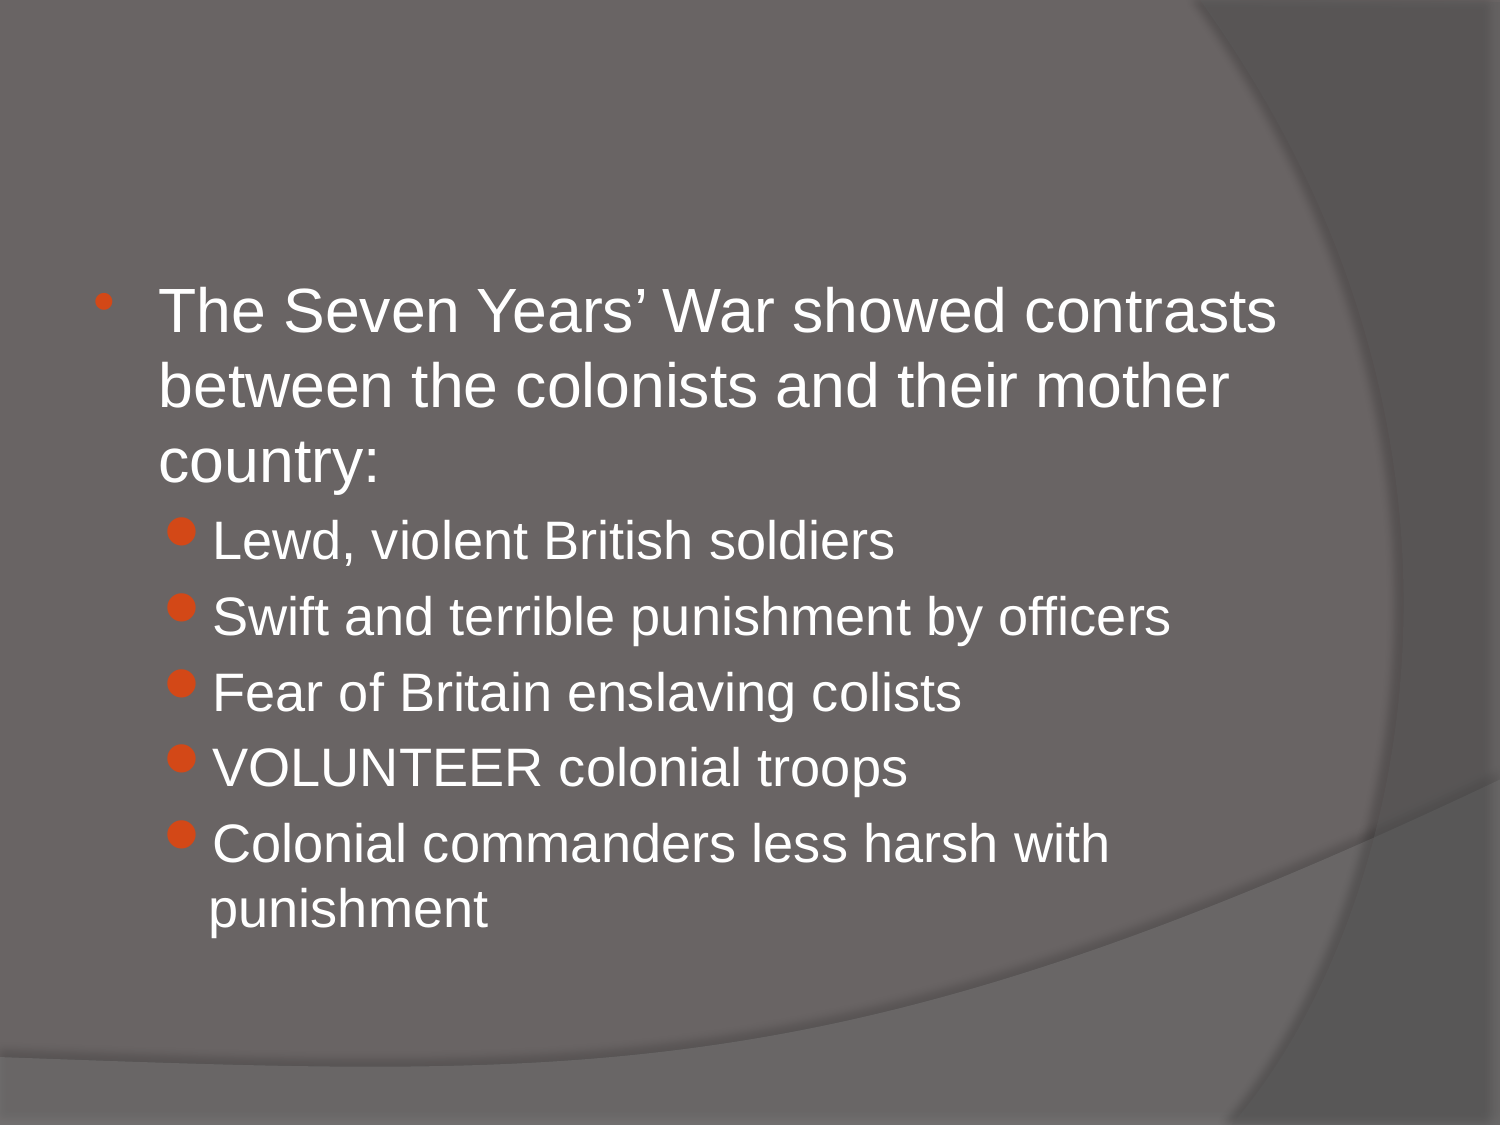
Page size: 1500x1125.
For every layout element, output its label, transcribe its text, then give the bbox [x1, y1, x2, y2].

list The Seven Years’ War showed contrasts between the colonists and their mother country: Lewd, violent British soldiers Swift and terrible punishment by officers Fear of Britain enslaving colists VOLUNTEER colonial troops Colonial commanders less harsh with punishment [75, 262, 1300, 1005]
